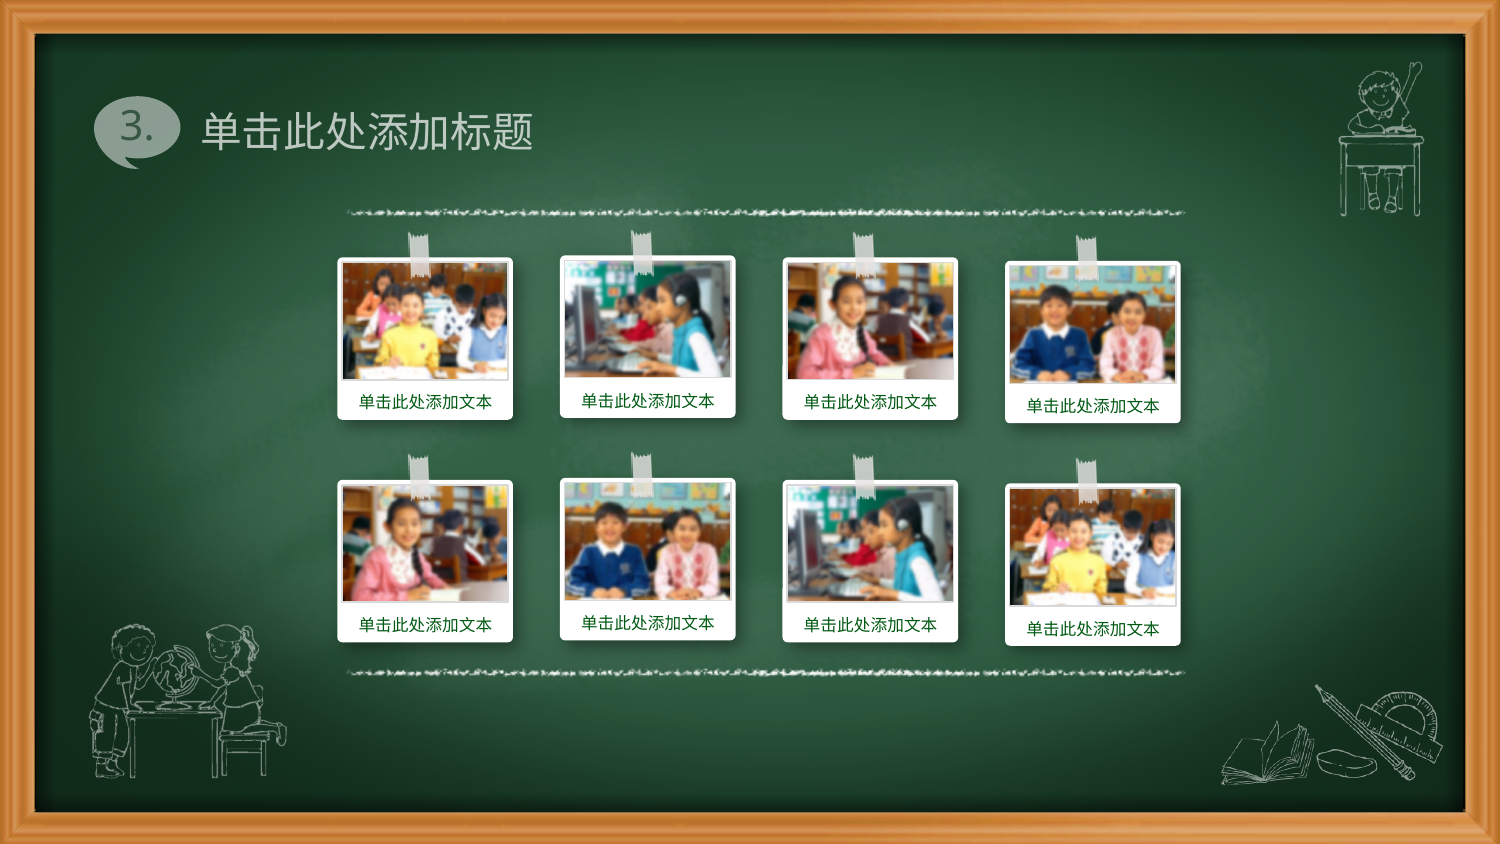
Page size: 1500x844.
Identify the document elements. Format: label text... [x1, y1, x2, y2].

title 单击此处添加标题 [185, 97, 1022, 164]
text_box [1004, 451, 1181, 647]
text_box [782, 225, 959, 421]
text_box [337, 447, 514, 643]
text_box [782, 447, 959, 643]
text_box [559, 223, 736, 419]
picture [0, 0, 1500, 844]
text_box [1004, 228, 1181, 424]
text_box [337, 225, 514, 421]
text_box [559, 445, 736, 642]
